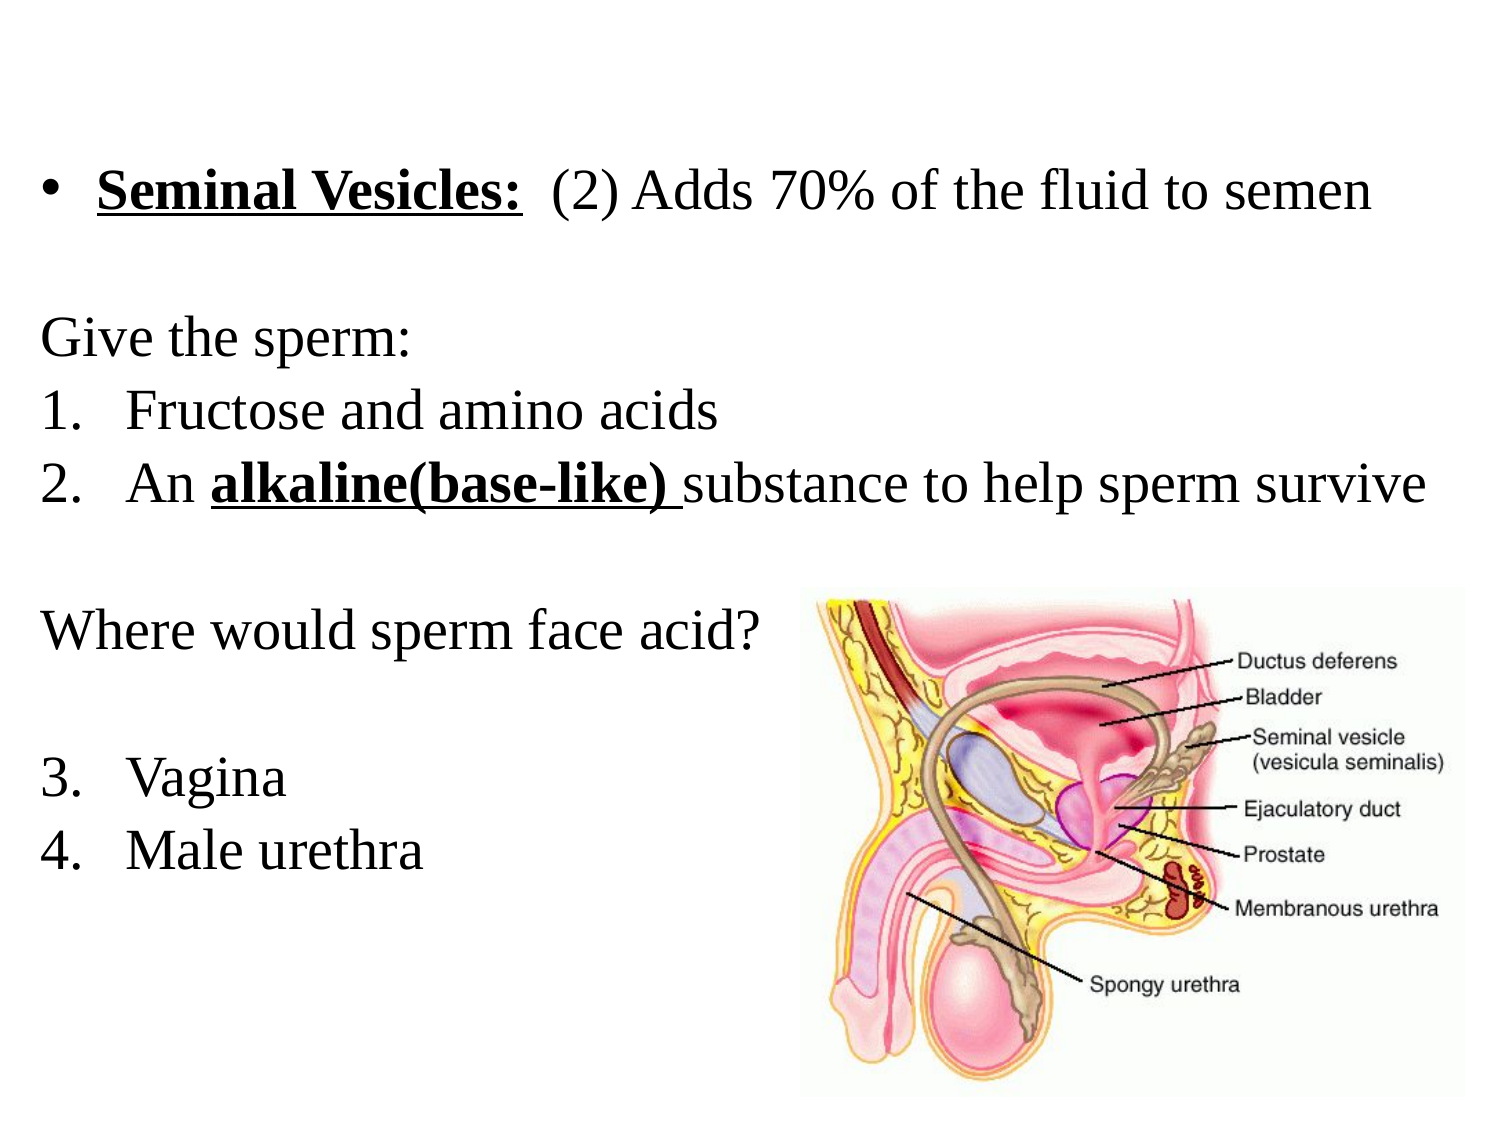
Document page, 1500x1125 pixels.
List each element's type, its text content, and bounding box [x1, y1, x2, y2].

list Seminal Vesicles: (2) Adds 70% of the fluid to semen Give the sperm: Fructose and amino acids An alkaline(base-like) substance to help sperm survive Where would sperm face acid? Vagina Male urethra [40, 162, 1500, 926]
picture [799, 587, 1465, 1097]
